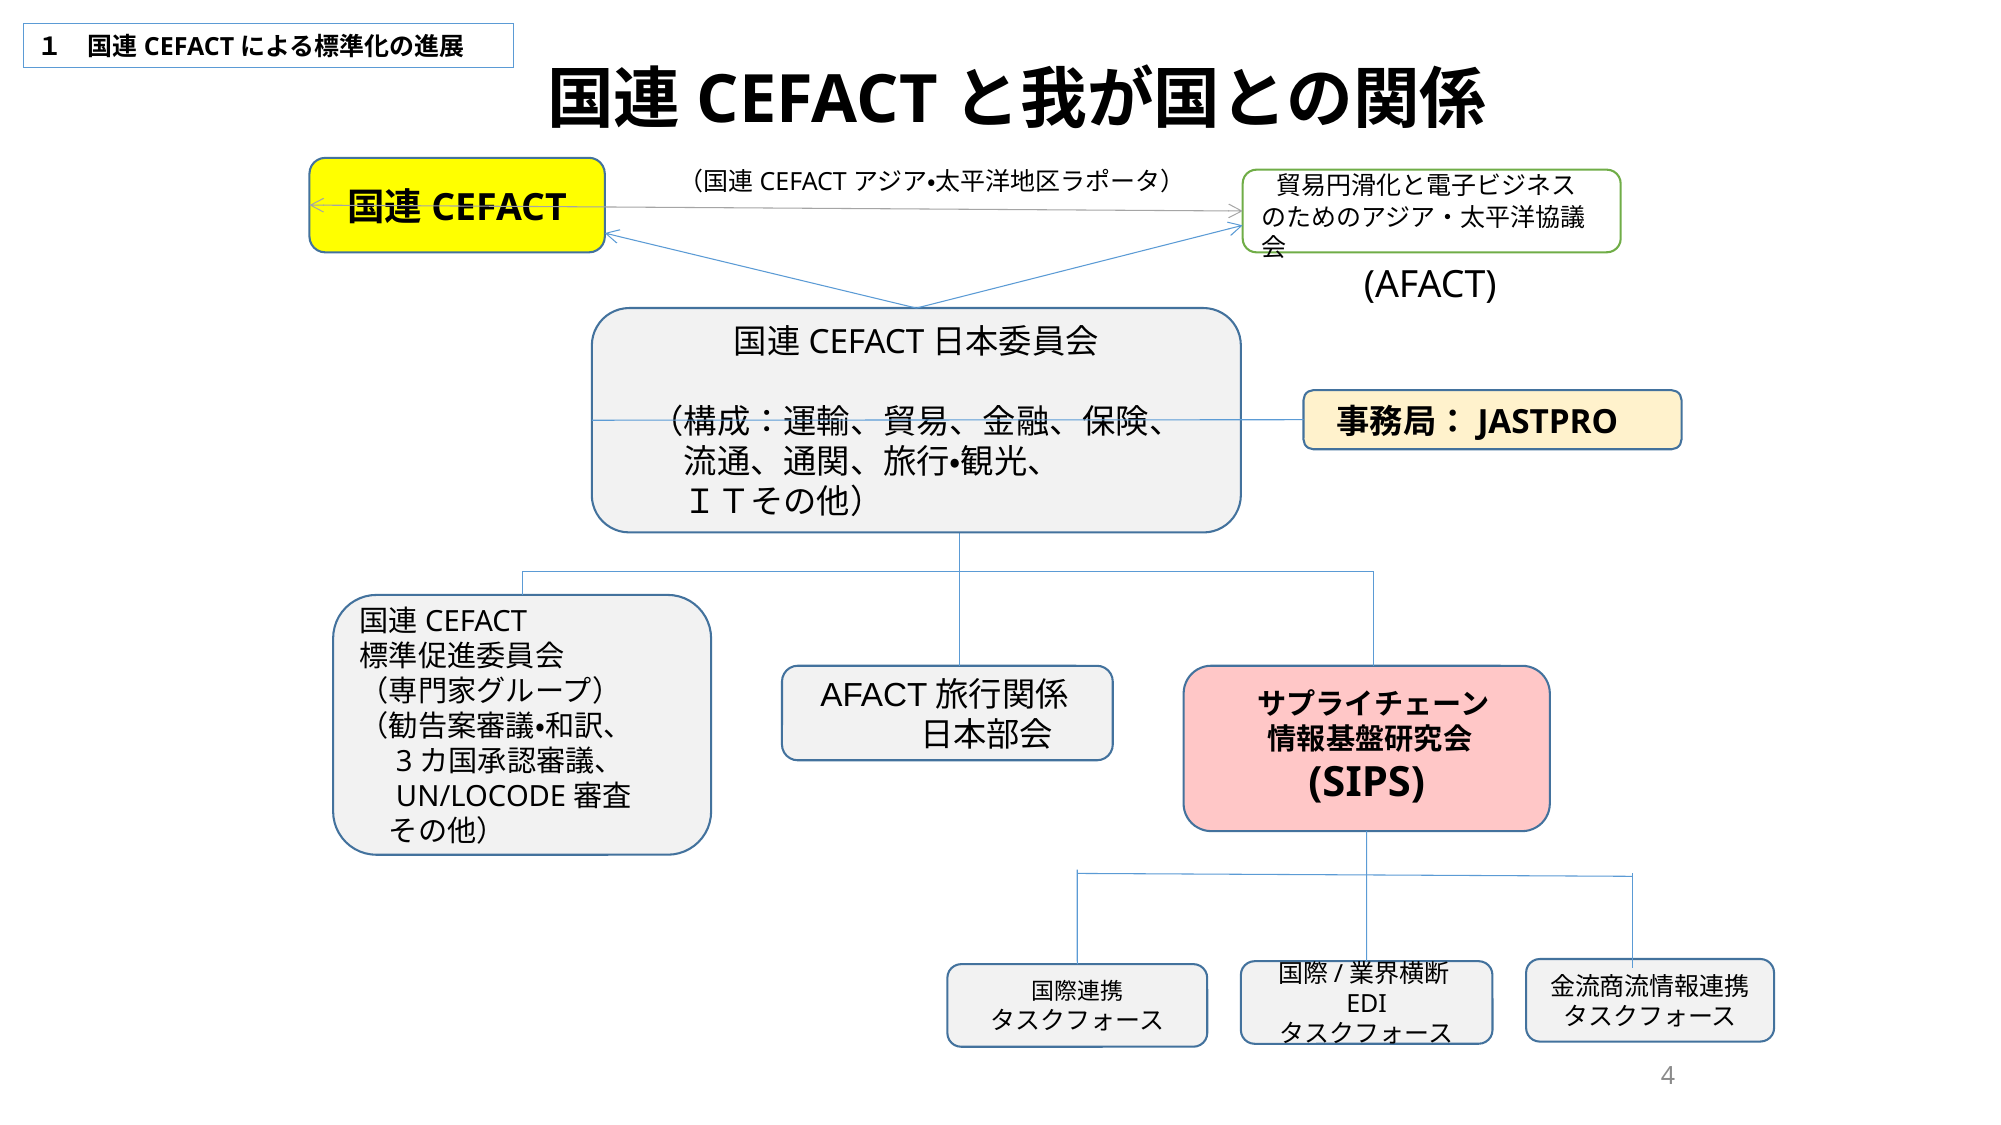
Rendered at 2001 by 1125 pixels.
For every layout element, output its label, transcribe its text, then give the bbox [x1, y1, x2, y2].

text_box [604, 205, 1243, 211]
text_box 国連CEFACT日本委員会 （構成：運輸、貿易、金融、保険、 流通、通関、旅行・観光、 ＩＴその他） [590, 309, 1242, 534]
title 国連CEFACTと我が国との関係 [107, 32, 1717, 170]
text_box 金流商流情報連携 タスクフォース [1525, 957, 1776, 1043]
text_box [1078, 873, 1366, 877]
text_box 国連CEFACT 標準促進委員会 （専門家グループ） （勧告案審議・和訳、 3カ国承認審議、 UN/LOCODE審査 その他） [344, 594, 688, 855]
text_box [688, 598, 713, 851]
text_box 貿易円滑化と電子ビジネスのためのアジア・太平洋協議会 [1241, 168, 1622, 254]
text_box [332, 608, 344, 842]
slide_number 4 [1340, 1046, 1690, 1107]
text_box 事務局：JASTPRO [1302, 389, 1683, 451]
text_box 国連CEFACT [308, 156, 606, 254]
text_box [916, 225, 1243, 309]
text_box (AFACT) [1348, 252, 1550, 313]
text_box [604, 233, 917, 309]
text_box 国際/業界横断EDI タスクフォース [1239, 960, 1494, 1045]
text_box AFACT旅行関係 日本部会 [805, 665, 1090, 761]
text_box [780, 664, 1114, 762]
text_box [1367, 873, 1632, 877]
text_box １ 国連CEFACTによる標準化の進展 [23, 23, 514, 68]
text_box （国連CEFACTアジア・太平洋地区ラポータ） [663, 157, 1255, 203]
text_box サプライチェーン 情報基盤研究会(SIPS) [1207, 677, 1527, 813]
text_box [1182, 664, 1551, 833]
text_box 国際連携 タスクフォース [946, 963, 1209, 1048]
